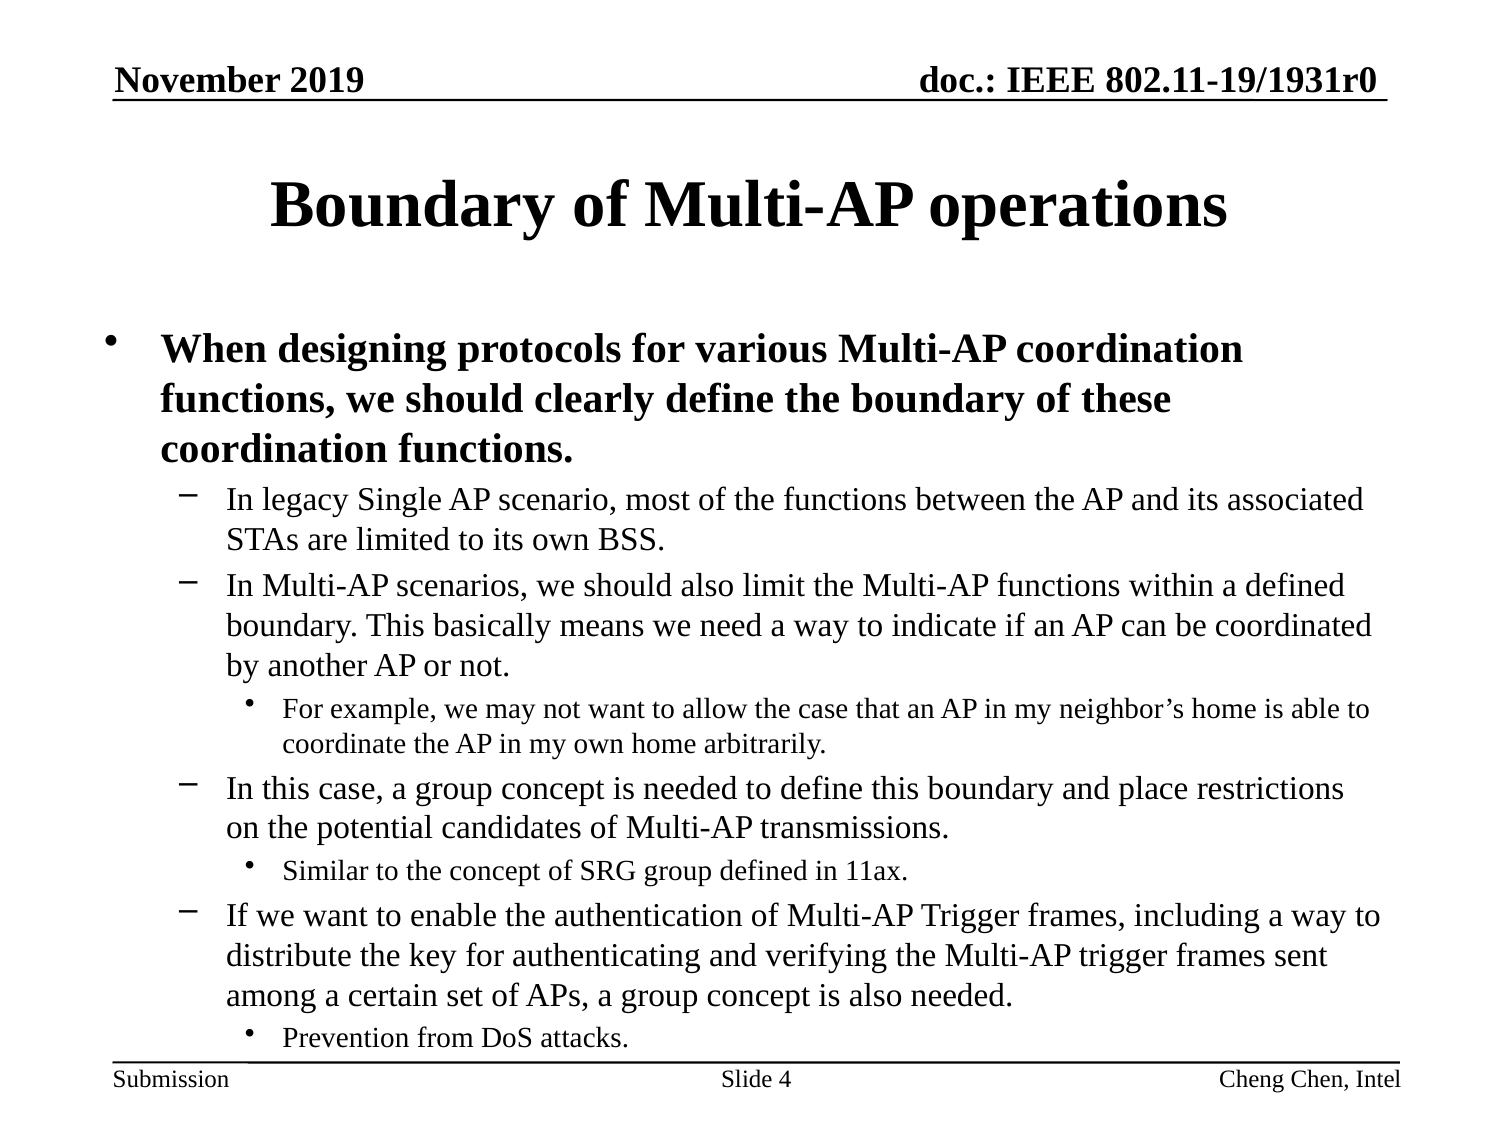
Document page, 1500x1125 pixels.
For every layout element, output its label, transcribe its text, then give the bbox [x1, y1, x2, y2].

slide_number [114, 54, 368, 101]
slide_number Slide 4 [712, 1061, 800, 1093]
title Boundary of Multi-AP operations [112, 112, 1388, 288]
footer Cheng Chen, Intel [1186, 1061, 1402, 1093]
list When designing protocols for various Multi-AP coordination functions, we should clearly define the boundary of these coordination functions. In legacy Single AP scenario, most of the functions between the AP and its associated STAs are limited to its own BSS. In Multi-AP scenarios, we should also limit the Multi-AP functions within a defined boundary. This basically means we need a way to indicate if an AP can be coordinated by another AP or not. For example, we may not want to allow the case that an AP in my neighbor’s home is able to coordinate the AP in my own home arbitrarily. In this case, a group concept is needed to define this boundary and place restrictions on the potential candidates of Multi-AP transmissions. Similar to the concept of SRG group defined in 11ax. If we want to enable the authentication of Multi-AP Trigger frames, including a way to distribute the key for authenticating and verifying the Multi-AP trigger frames sent among a certain set of APs, a group concept is also needed. Prevention from DoS attacks. [89, 312, 1400, 988]
